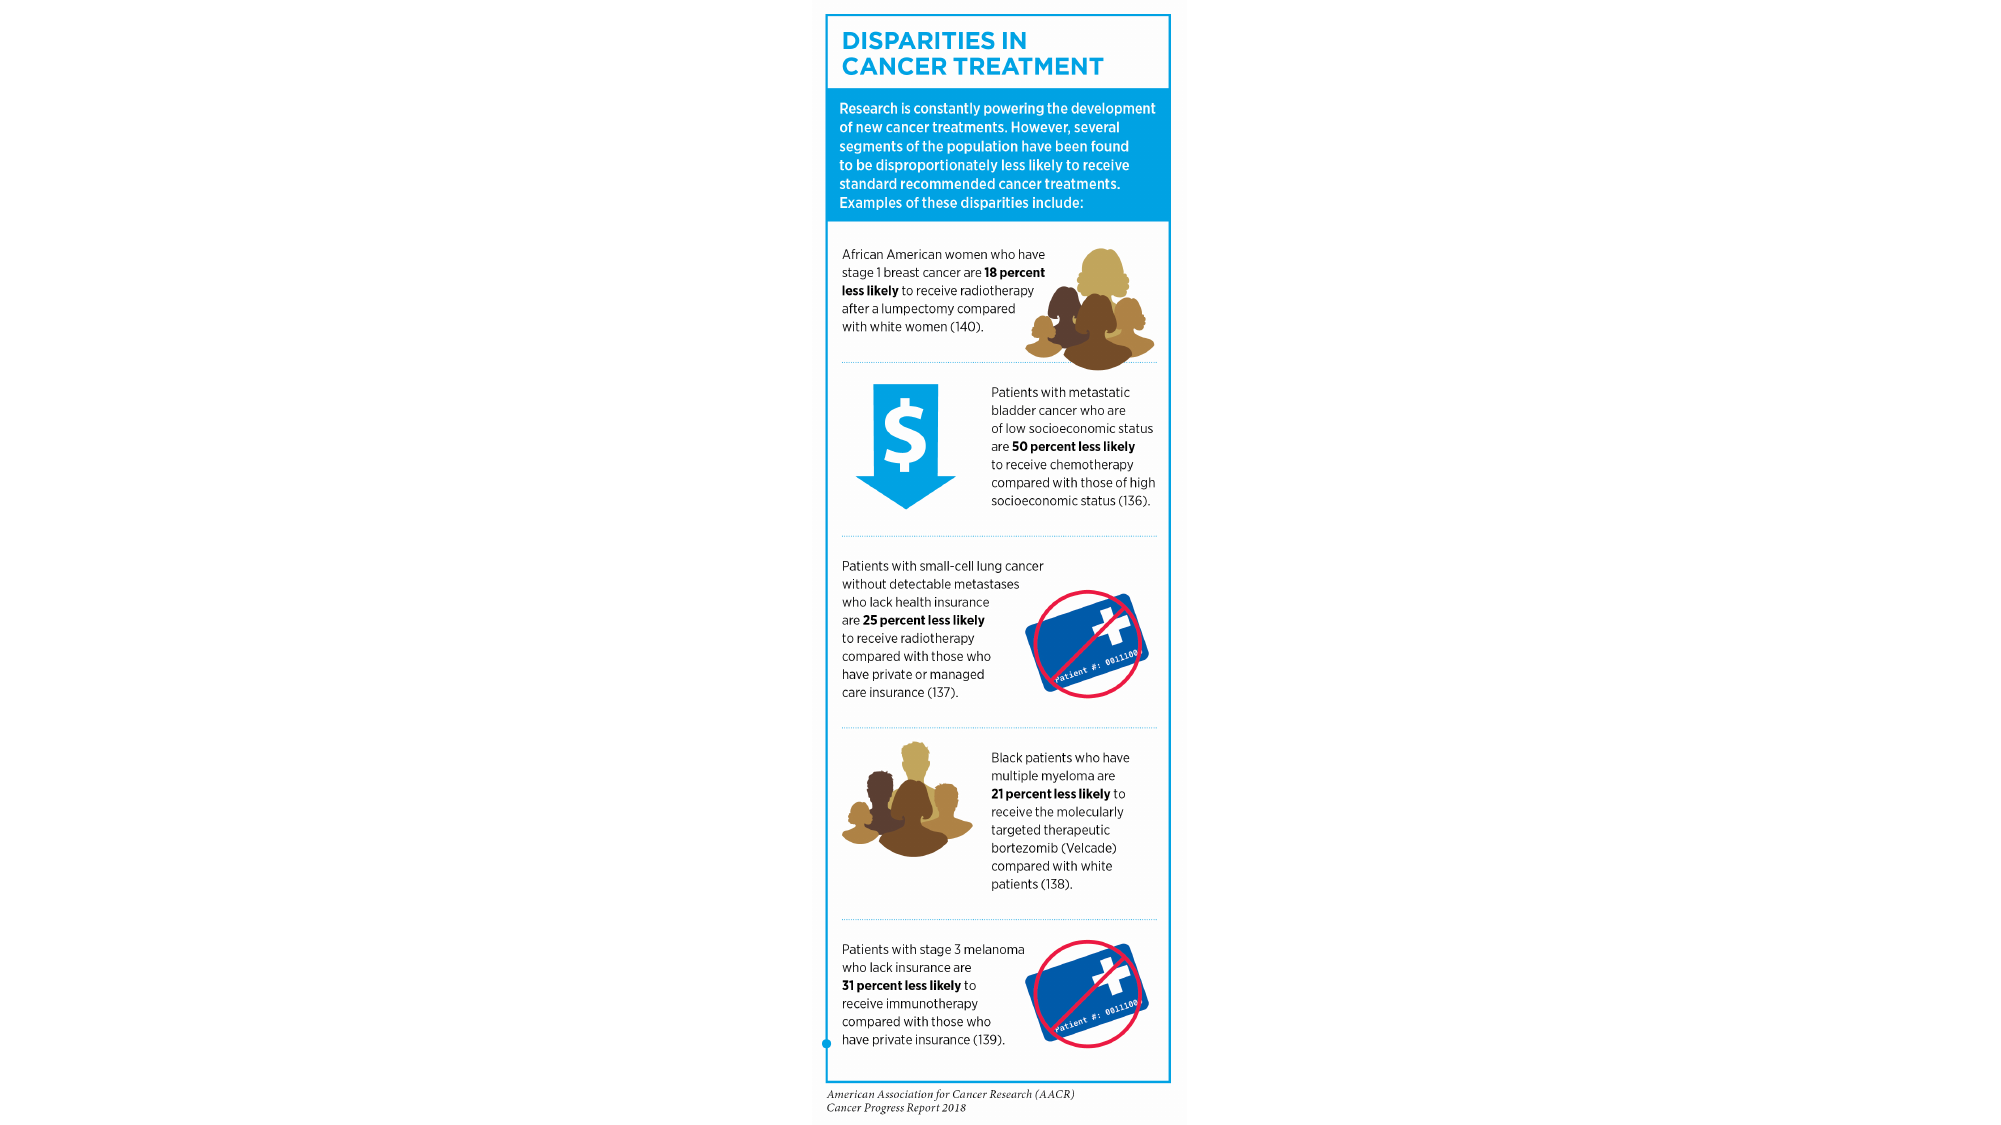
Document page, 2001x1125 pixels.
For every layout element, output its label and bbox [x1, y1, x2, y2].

picture [812, 0, 1187, 1125]
